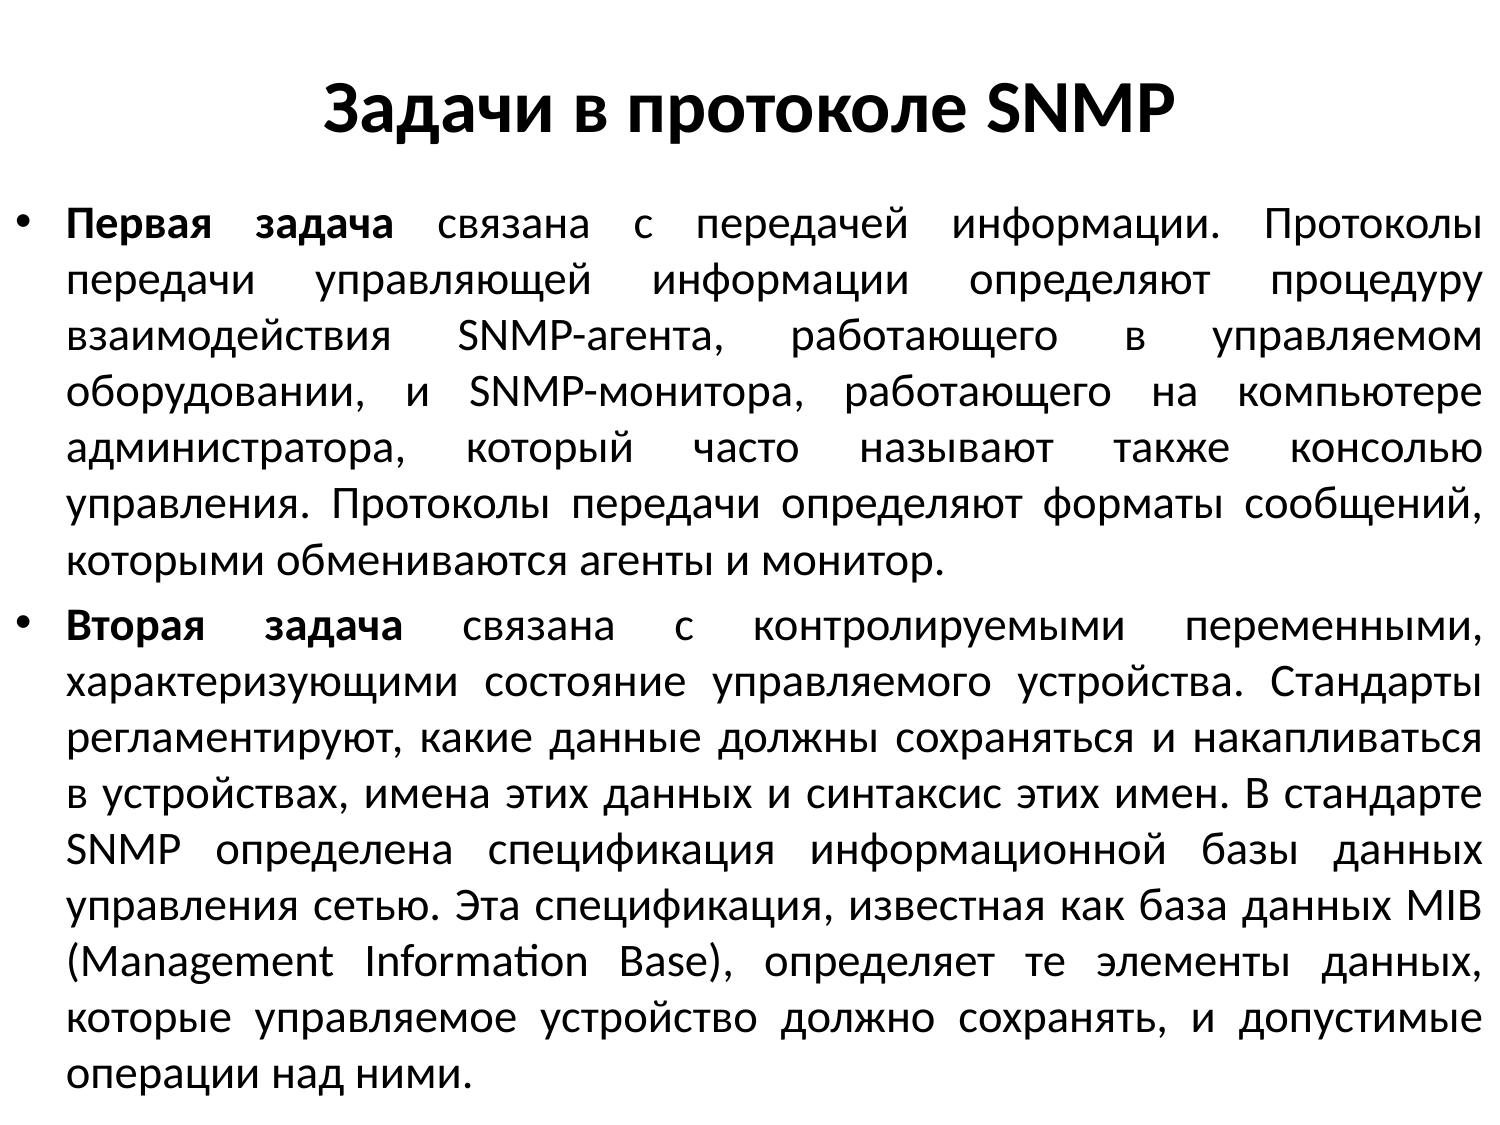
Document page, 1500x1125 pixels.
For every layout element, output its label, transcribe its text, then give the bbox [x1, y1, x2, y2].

list Первая задача связана с передачей информации. Протоколы передачи управляющей информации определяют процедуру взаимодействия SNMP-агента, работающего в управляемом оборудовании, и SNMP-монитора, работающего на компьютере администратора, который часто называют также консолью управления. Протоколы передачи определяют форматы сообщений, которыми обмениваются агенты и монитор. Вторая задача связана с контролируемыми переменными, характеризующими состояние управляемого устройства. Стандарты регламентируют, какие данные должны сохраняться и накапливаться в устройствах, имена этих данных и синтаксис этих имен. В стандарте SNMP определена спецификация информационной базы данных управления сетью. Эта спецификация, известная как база данных MIB (Management Information Base), определяет те элементы данных, которые управляемое устройство должно сохранять, и допустимые операции над ними. [0, 184, 1500, 1125]
title Задачи в протоколе SNMP [75, 45, 1425, 161]
